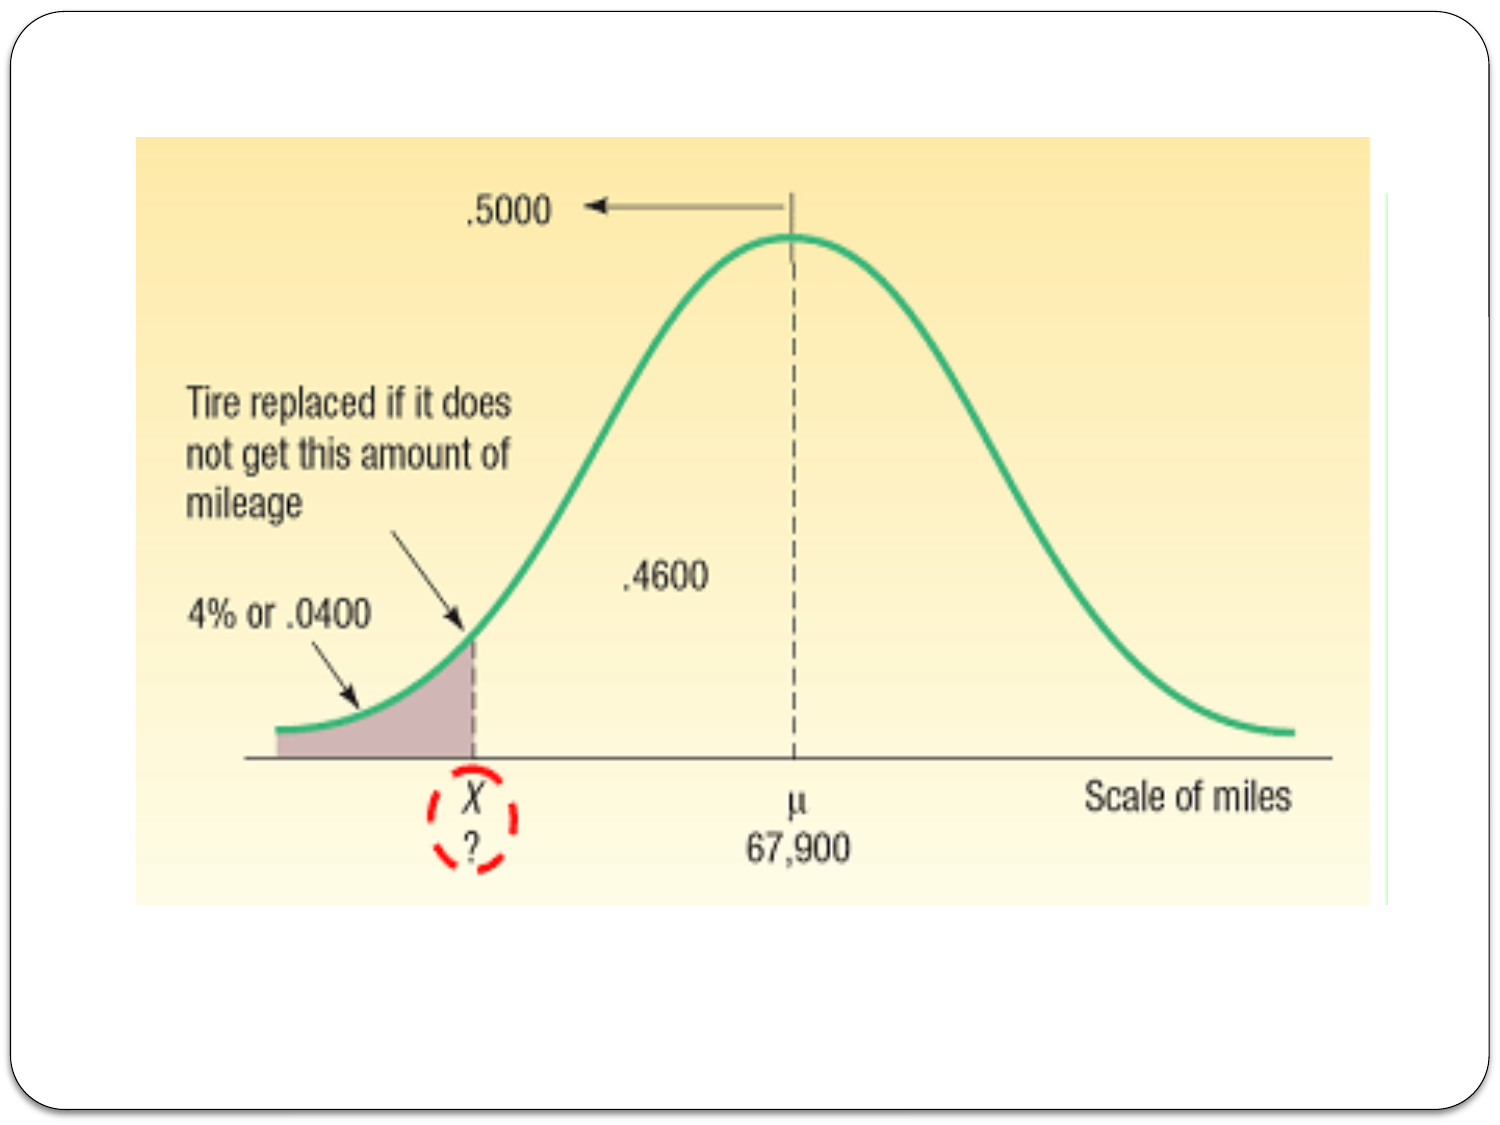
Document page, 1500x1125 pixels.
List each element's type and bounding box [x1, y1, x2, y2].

list [135, 136, 1389, 906]
